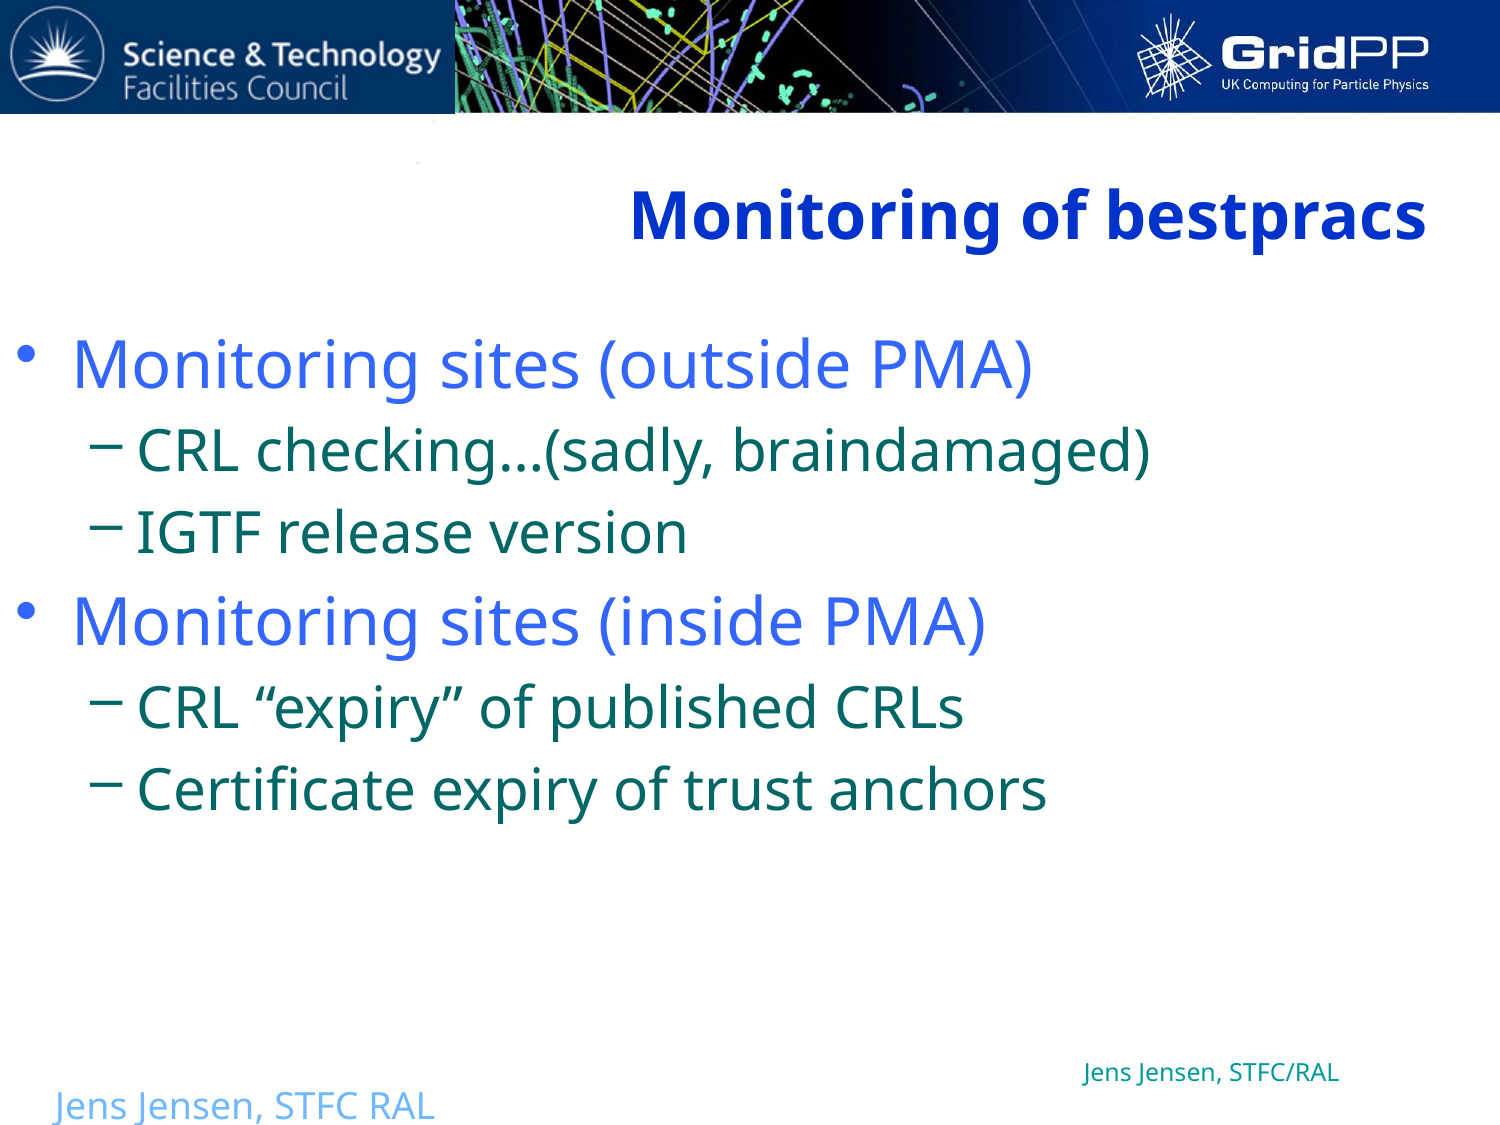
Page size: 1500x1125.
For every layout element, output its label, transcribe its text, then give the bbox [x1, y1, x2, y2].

title Monitoring of bestpracs [584, 125, 1473, 301]
picture [0, 0, 1500, 314]
picture [0, 1036, 1500, 1125]
list Monitoring sites (outside PMA) CRL checking…(sadly, braindamaged) IGTF release version Monitoring sites (inside PMA) CRL “expiry” of published CRLs Certificate expiry of trust anchors [0, 314, 1500, 1036]
